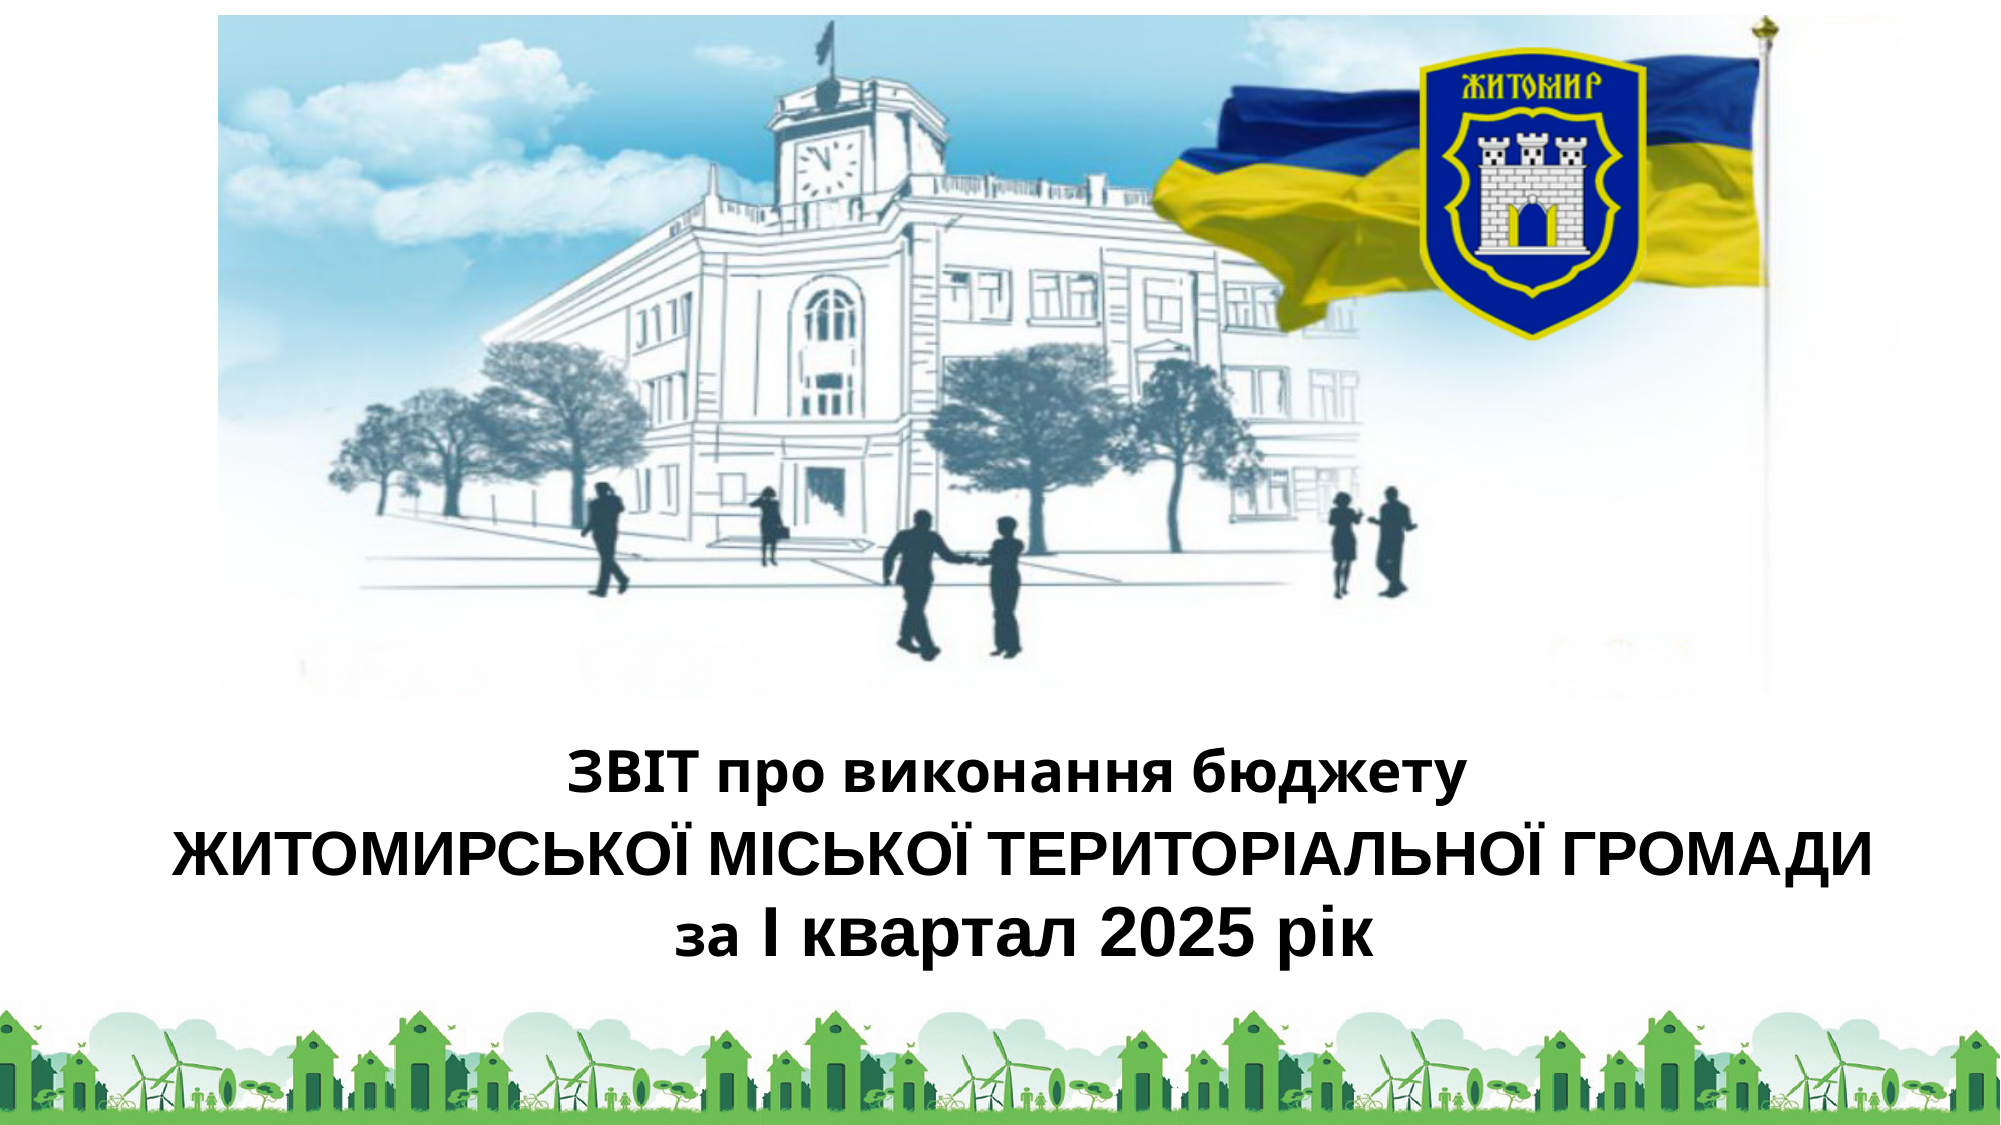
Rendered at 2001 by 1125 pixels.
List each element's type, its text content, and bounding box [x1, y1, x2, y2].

picture [218, 15, 1901, 702]
picture [0, 936, 2000, 1125]
text_box ЗВІТ про виконання бюджету ЖИТОМИРСЬКОЇ МІСЬКОЇ ТЕРИТОРІАЛЬНОЇ ГРОМАДИ за І квартал 2025 рік [148, 713, 1901, 936]
